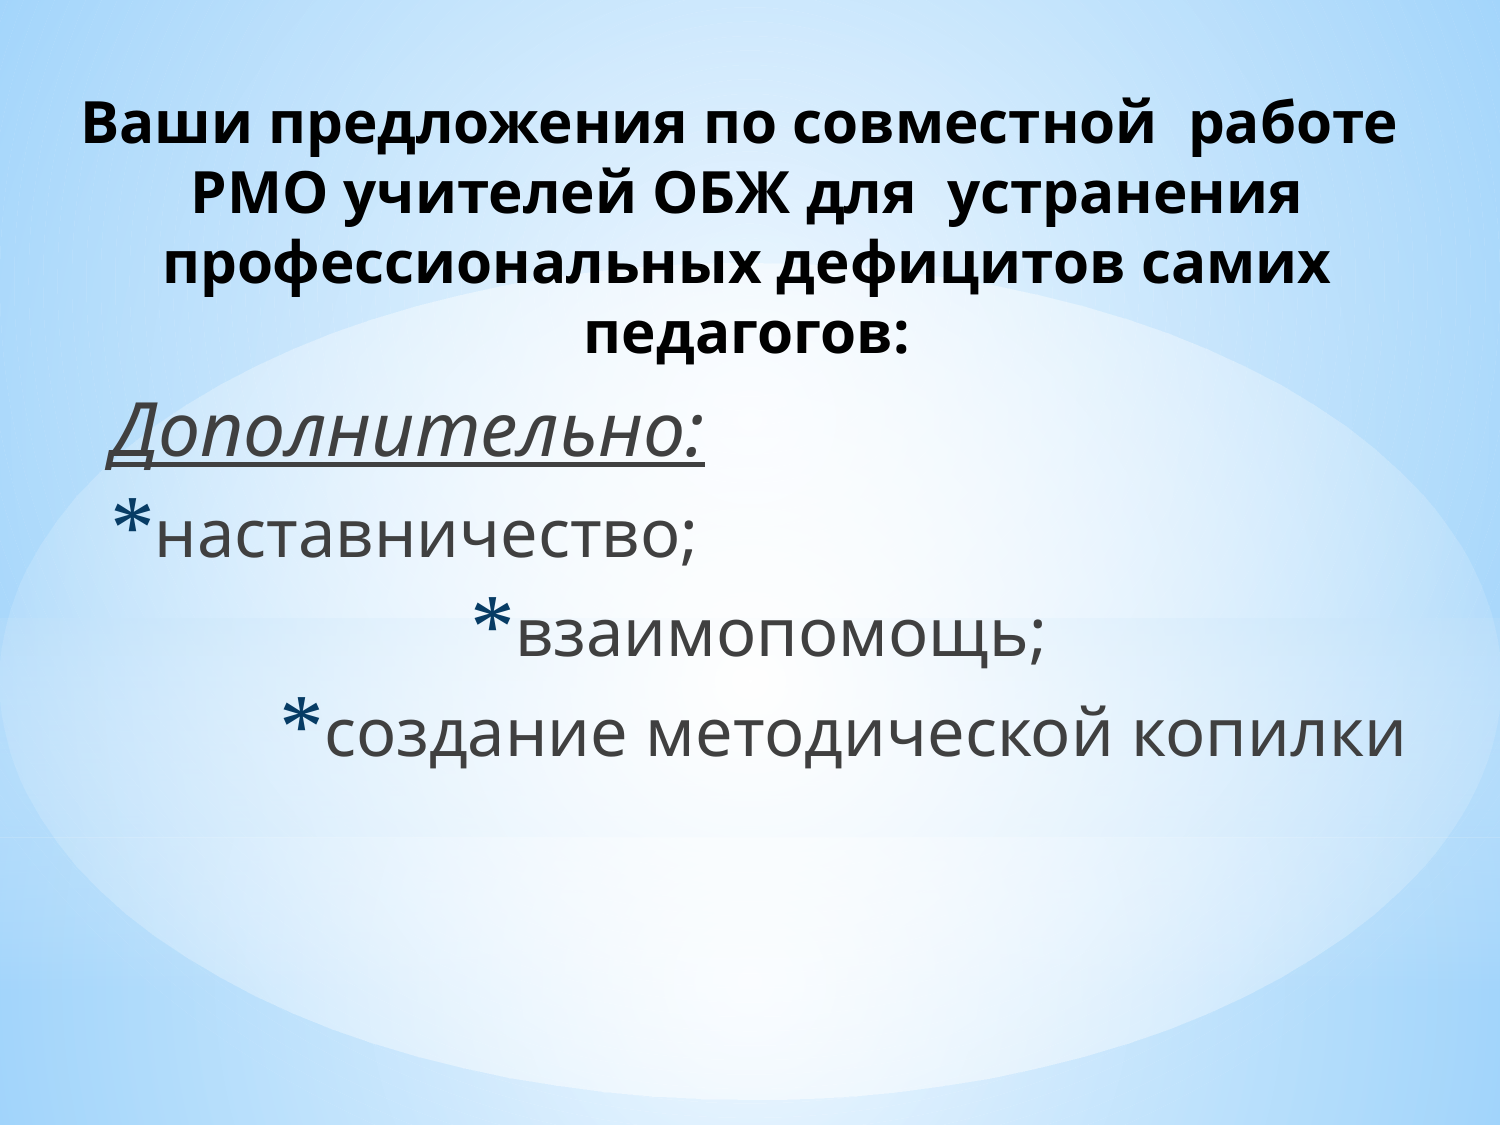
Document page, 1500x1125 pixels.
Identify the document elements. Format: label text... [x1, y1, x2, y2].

title Ваши предложения по совместной работе РМО учителей ОБЖ для устранения профессиональных дефицитов самих педагогов: [64, 78, 1430, 362]
list Дополнительно: наставничество; взаимопомощь; создание методической копилки [88, 373, 1424, 944]
